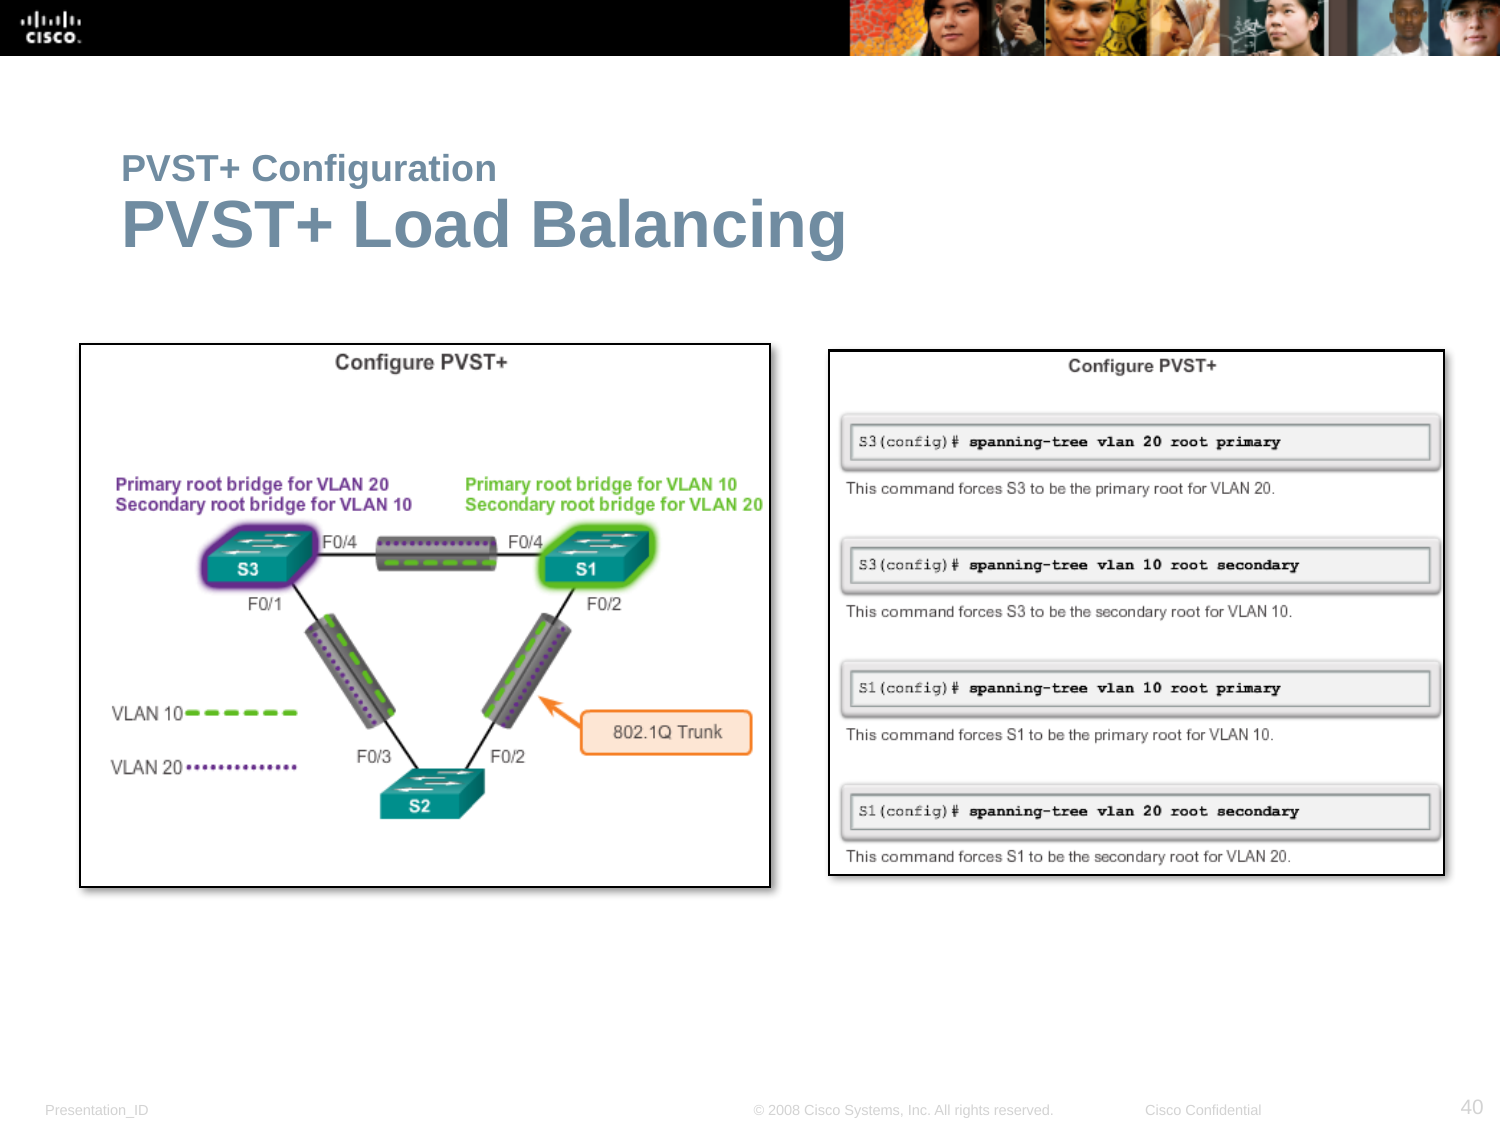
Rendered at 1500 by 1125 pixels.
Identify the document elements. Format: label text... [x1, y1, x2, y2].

title PVST+ Configuration PVST+ Load Balancing [107, 130, 1444, 269]
picture [0, 0, 1500, 56]
picture [80, 344, 770, 886]
picture [829, 351, 1444, 874]
